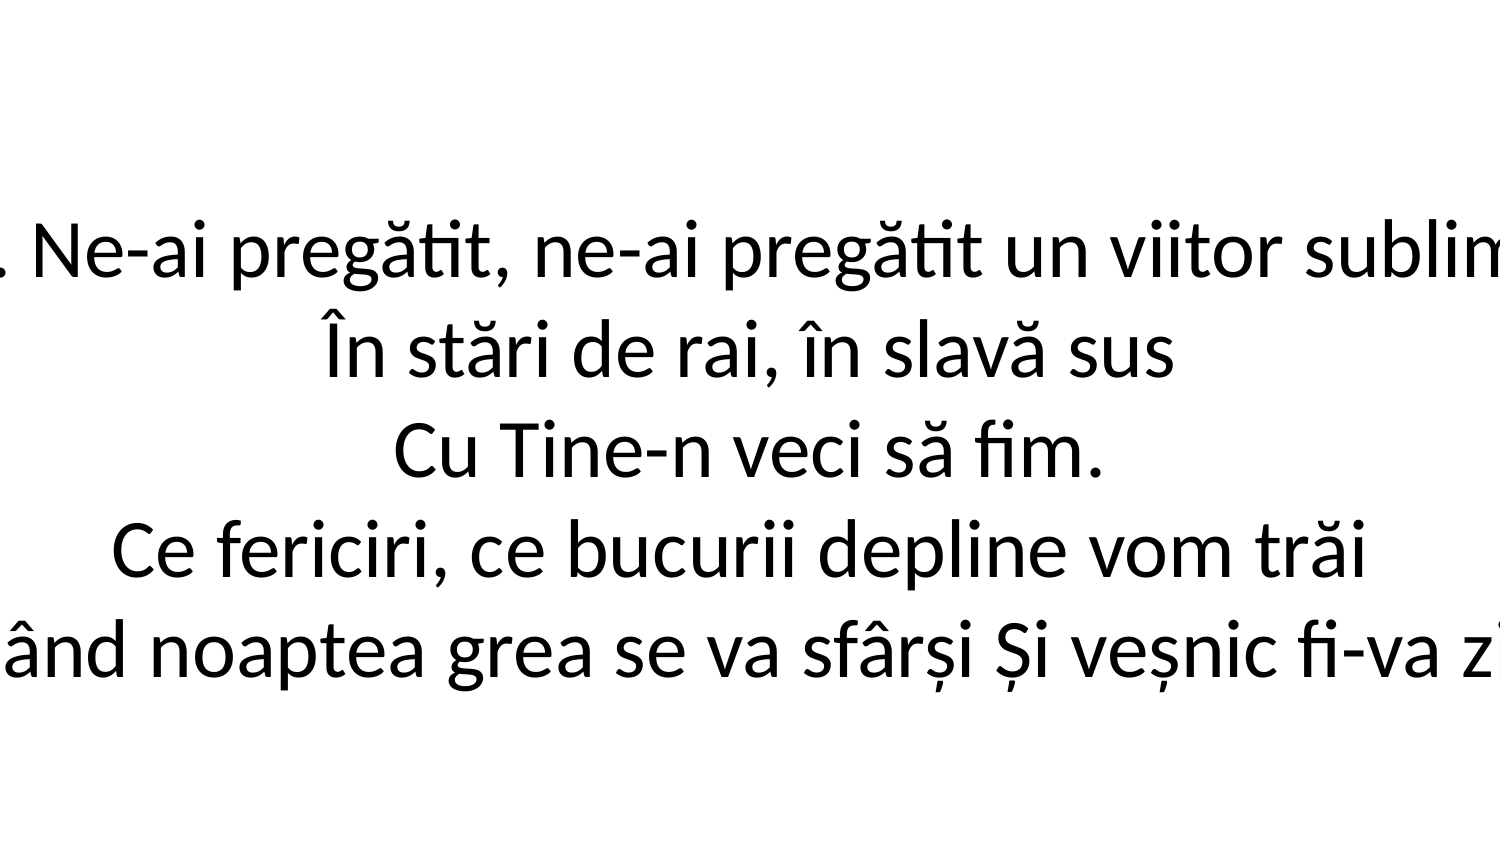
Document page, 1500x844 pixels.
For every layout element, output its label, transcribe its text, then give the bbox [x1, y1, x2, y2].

text_box 3. Ne-ai pregătit, ne-ai pregătit un viitor sublim: În stări de rai, în slavă sus Cu Tine-n veci să fim. Ce fericiri, ce bucurii depline vom trăi Când noaptea grea se va sfârși Și veșnic fi-va zi! [0, 142, 1500, 702]
